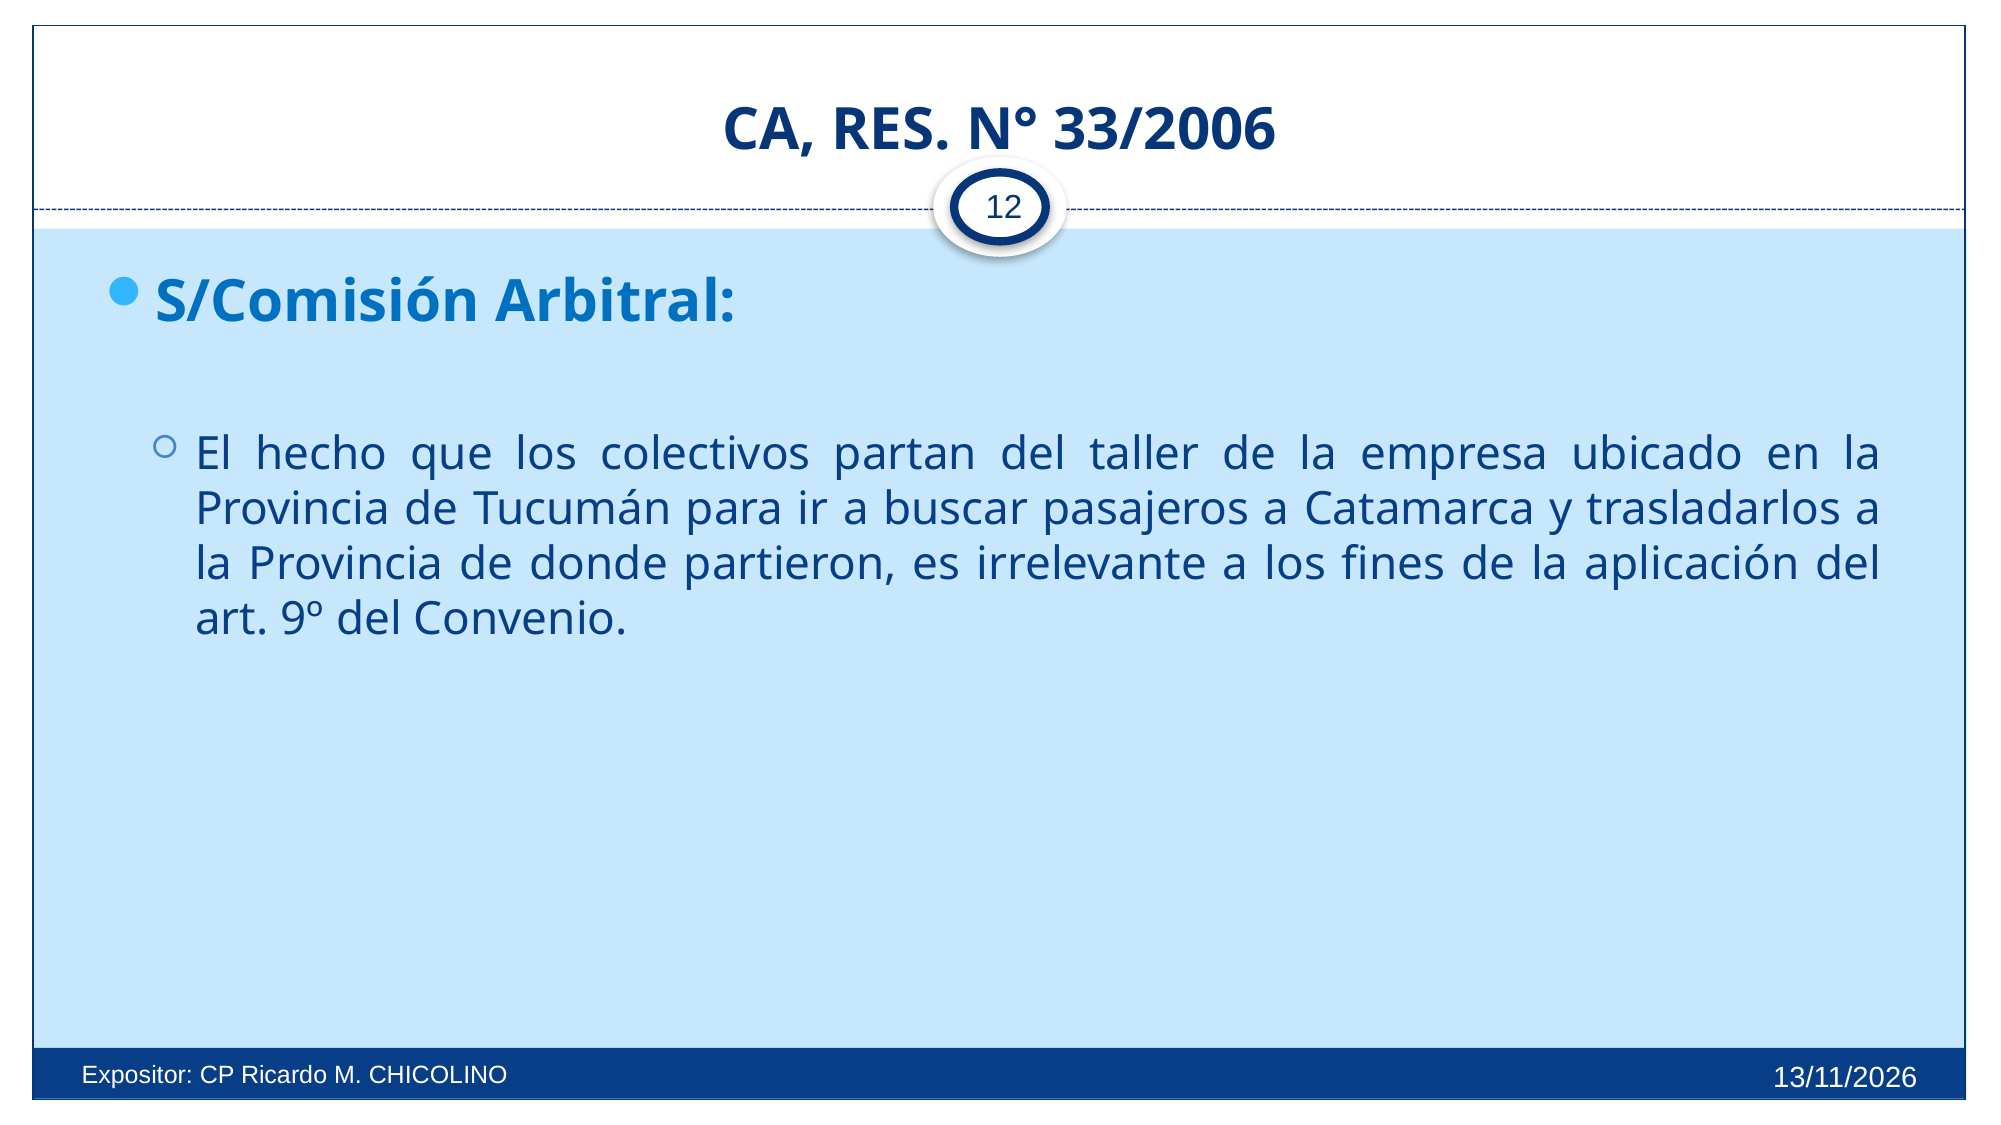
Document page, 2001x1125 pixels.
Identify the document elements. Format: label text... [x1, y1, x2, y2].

slide_number 12 [954, 168, 1055, 241]
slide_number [1266, 1050, 1933, 1111]
list S/Comisión Arbitral: El hecho que los colectivos partan del taller de la empresa ubicado en la Provincia de Tucumán para ir a buscar pasajeros a Catamarca y trasladarlos a la Provincia de donde partieron, es irrelevante a los fines de la aplicación del art. 9º del Convenio. [90, 255, 1898, 1006]
footer Expositor: CP Ricardo M. CHICOLINO [66, 1051, 850, 1112]
title CA, RES. N° 33/2006 [324, 30, 1675, 169]
